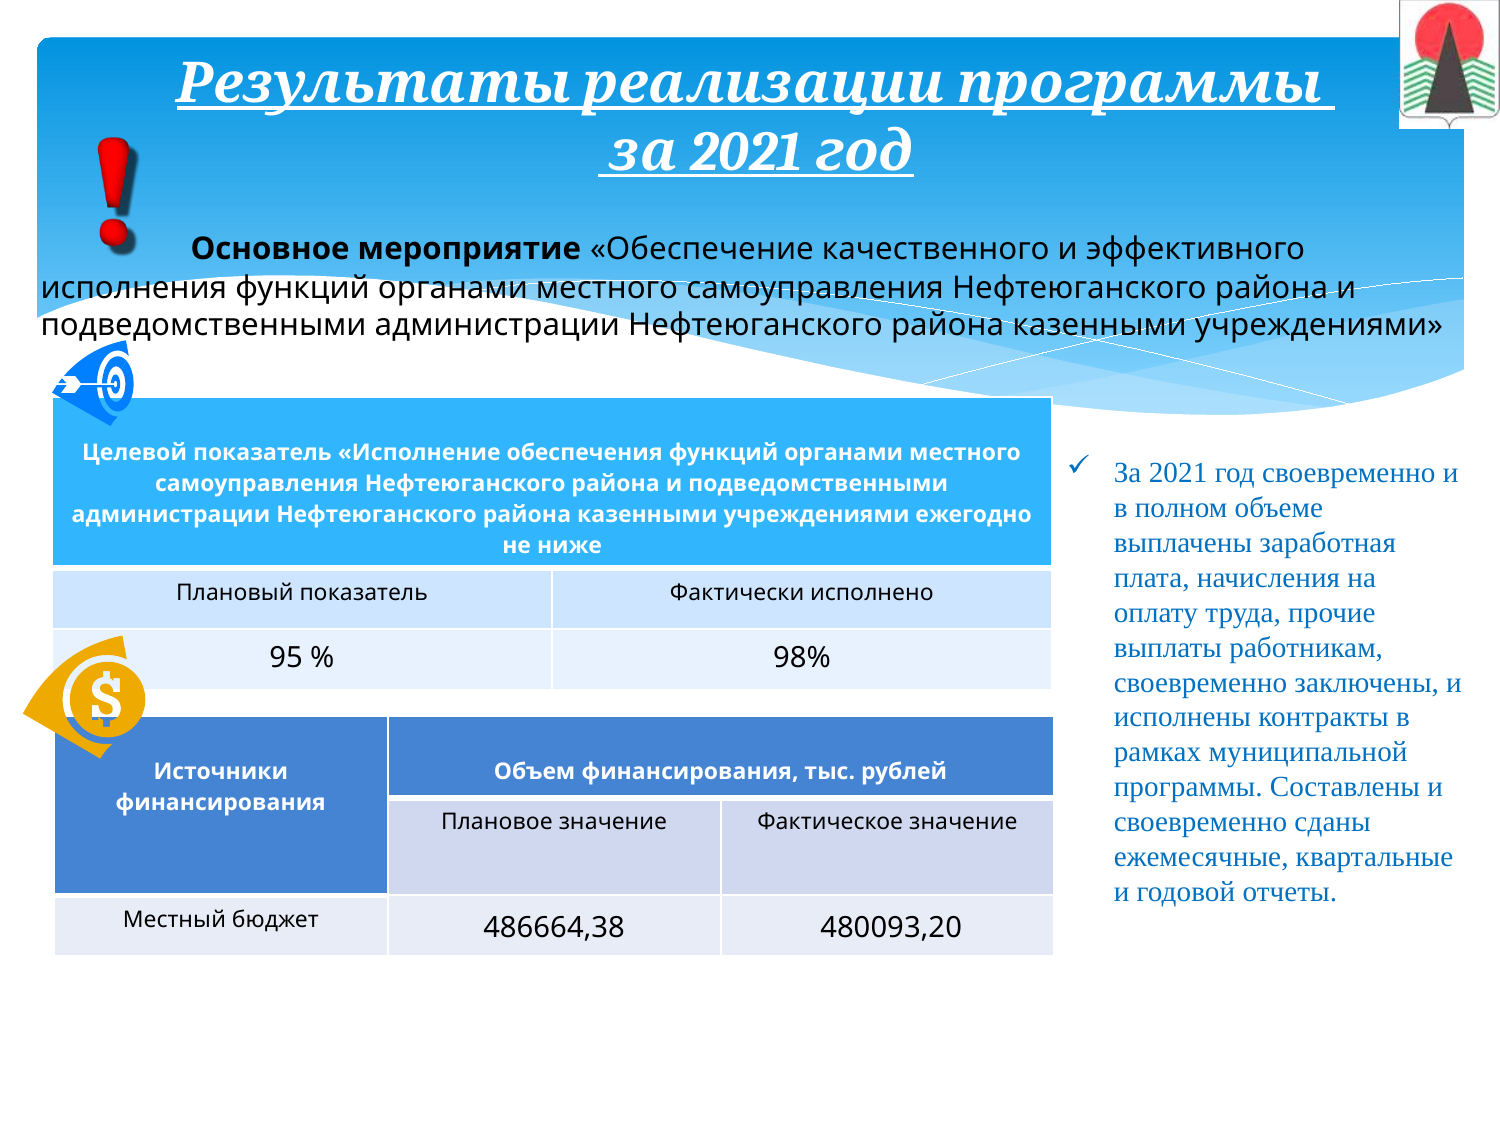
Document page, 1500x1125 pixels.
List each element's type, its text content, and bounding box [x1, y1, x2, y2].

table_cell Плановый показатель [53, 571, 551, 628]
picture [51, 133, 179, 261]
picture [1399, 0, 1500, 129]
table_cell 98% [553, 630, 1051, 689]
table_cell Фактически исполнено [553, 571, 1051, 628]
picture [51, 340, 134, 427]
table_cell 95 % [53, 630, 551, 689]
table_header Целевой показатель «Исполнение обеспечения функций органами местного самоуправления Нефтеюганского района и подведомственными администрации Нефтеюганского района казенными учреждениями ежегодно не ниже [53, 440, 1051, 565]
text_box Основное мероприятие «Обеспечение качественного и эффективного исполнения функций органами местного самоуправления Нефтеюганского района и подведомственными администрации Нефтеюганского района казенными учреждениями» [25, 169, 1500, 440]
title Результаты реализации программы за 2021 год [53, 30, 1459, 169]
table_header Объем финансирования, тыс. рублей [389, 717, 1052, 795]
table_cell Фактическое значение [722, 801, 1052, 894]
table_cell 480093,20 [722, 896, 1053, 955]
table_cell 486664,38 [389, 896, 720, 955]
table_cell Местный бюджет [55, 898, 387, 955]
table_header Источники финансирования [55, 717, 387, 893]
table_cell Плановое значение [389, 801, 720, 894]
picture [22, 635, 146, 759]
text_box За 2021 год своевременно и в полном объеме выплачены заработная плата, начисления на оплату труда, прочие выплаты работникам, своевременно заключены, и исполнены контракты в рамках муниципальной программы. Составлены и своевременно сданы ежемесячные, квартальные и годовой отчеты. [1052, 445, 1478, 915]
